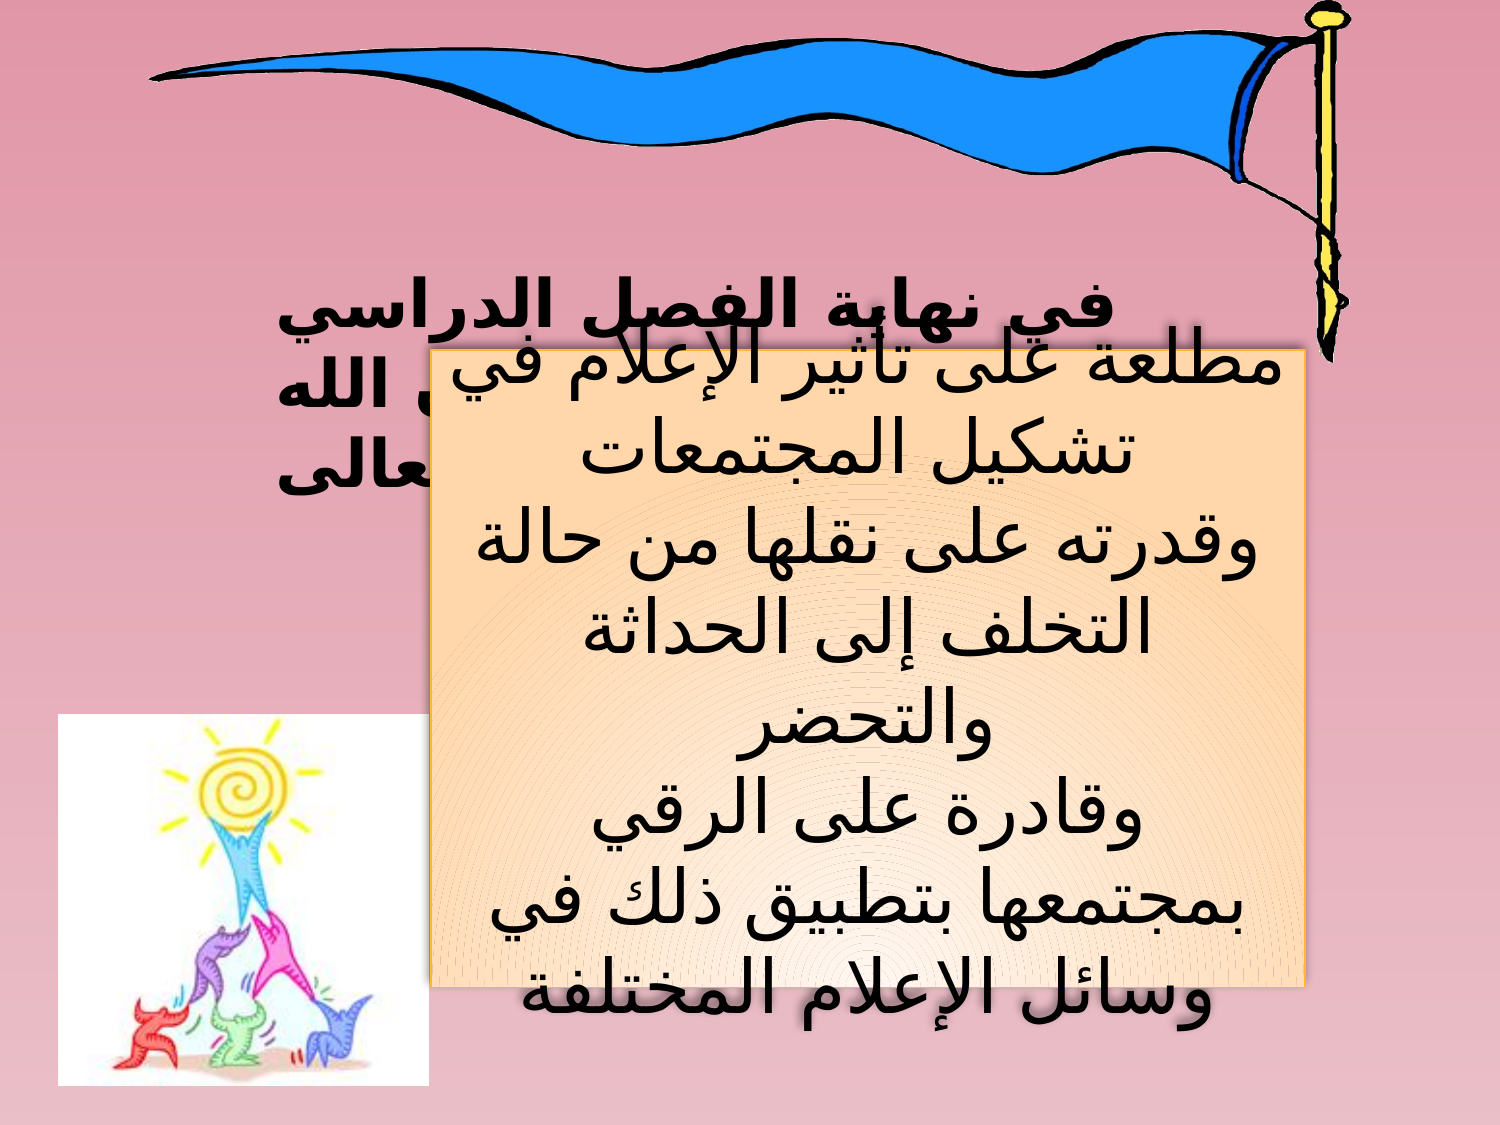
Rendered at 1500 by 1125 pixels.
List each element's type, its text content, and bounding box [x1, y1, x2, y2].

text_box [147, 0, 1355, 364]
text_box مطلعة على تأثير الإعلام في تشكيل المجتمعات وقدرته على نقلها من حالة التخلف إلى الحداثة والتحضر وقادرة على الرقي بمجتمعها بتطبيق ذلك في وسائل الإعلام المختلفة [430, 364, 1306, 988]
picture [58, 714, 430, 1086]
